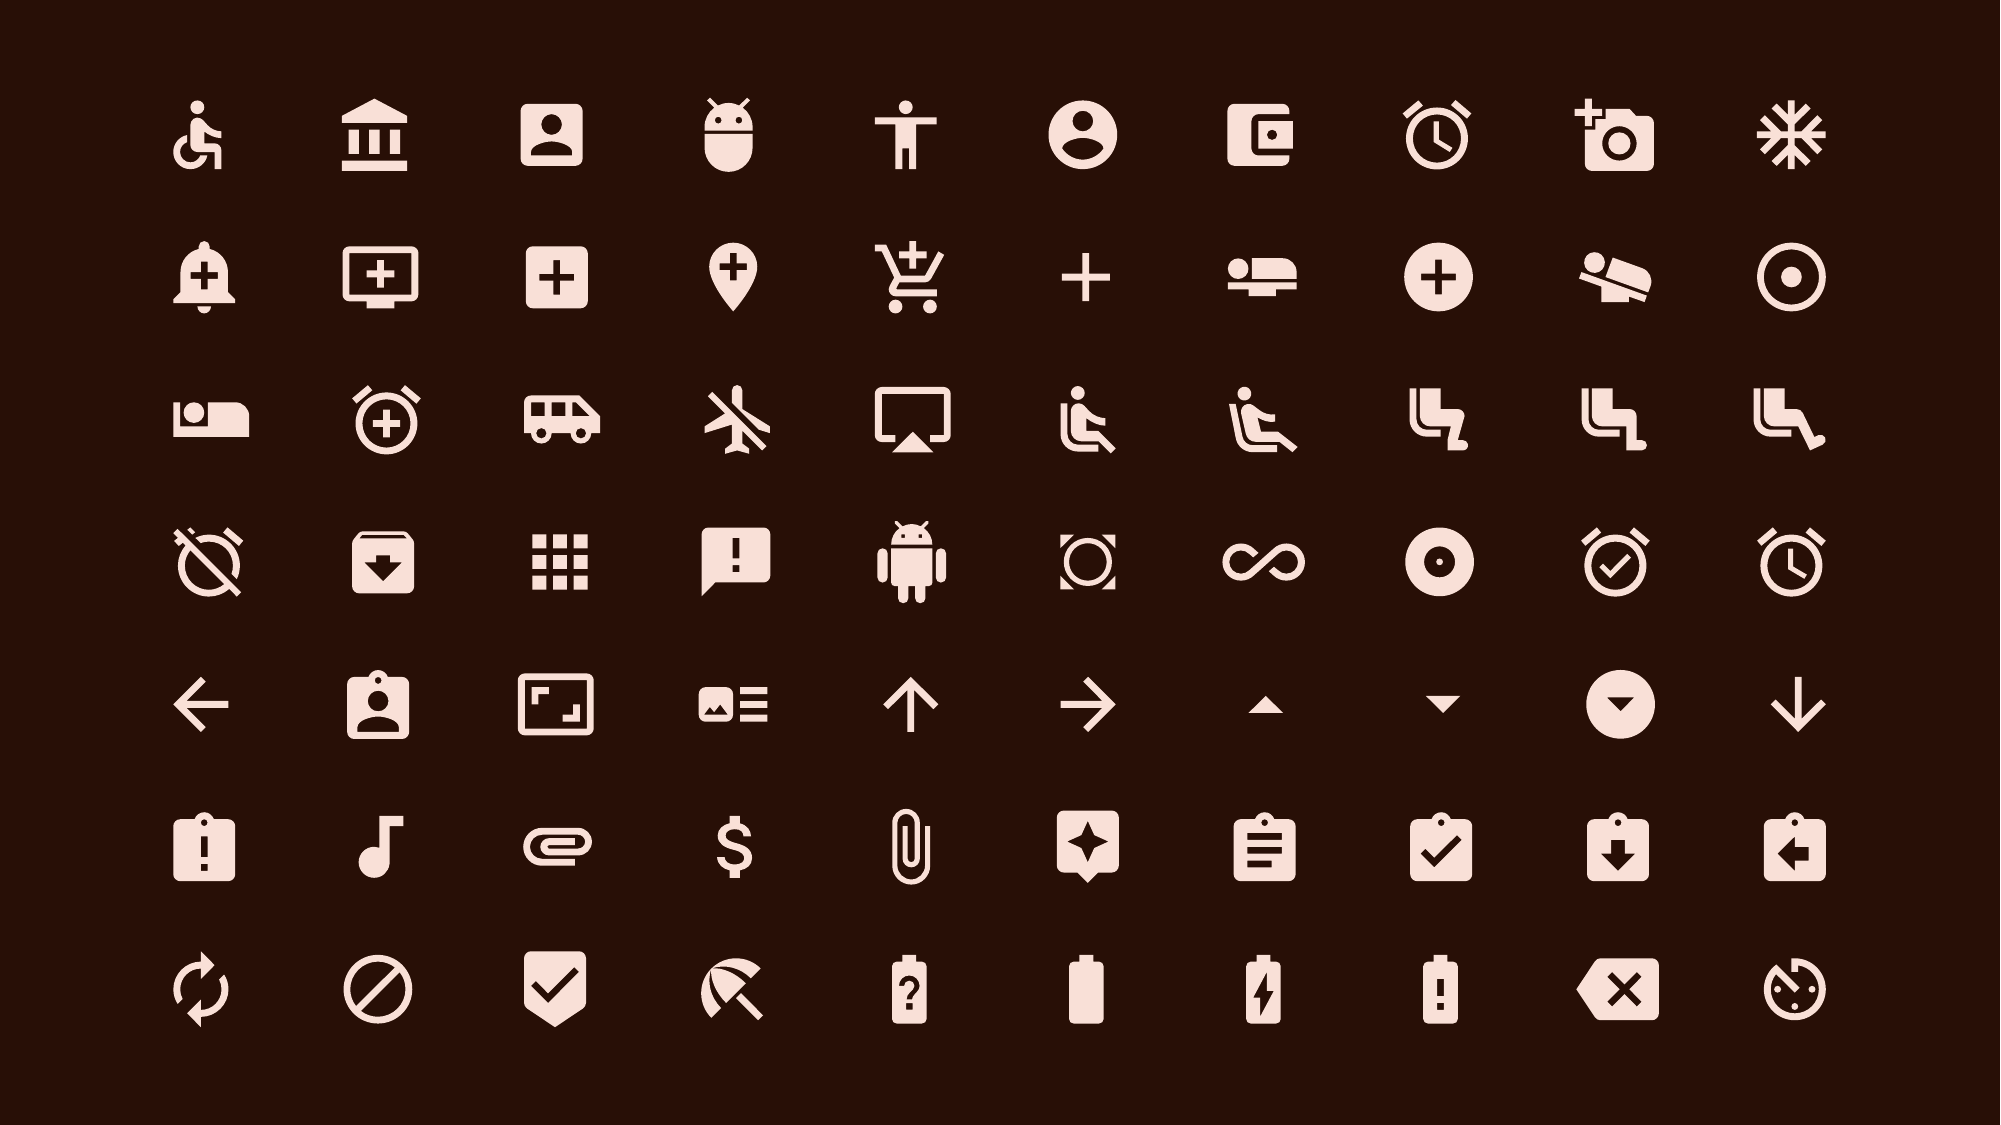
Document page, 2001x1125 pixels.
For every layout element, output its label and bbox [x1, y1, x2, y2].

text_box [1248, 695, 1284, 713]
text_box [1419, 388, 1468, 451]
text_box [400, 385, 421, 404]
text_box [532, 575, 547, 590]
text_box [1629, 527, 1650, 546]
text_box [341, 160, 408, 171]
text_box [553, 555, 567, 569]
text_box [347, 670, 410, 739]
text_box [352, 531, 415, 594]
text_box [553, 575, 567, 590]
text_box [1070, 386, 1085, 400]
text_box [1061, 253, 1110, 302]
text_box [348, 129, 359, 154]
text_box [1584, 108, 1654, 171]
text_box [1227, 258, 1249, 279]
text_box [1227, 103, 1290, 166]
text_box [874, 386, 951, 443]
text_box [197, 306, 212, 314]
text_box [343, 954, 413, 1024]
text_box [190, 100, 205, 115]
text_box [358, 815, 404, 878]
text_box [173, 812, 236, 882]
text_box [888, 299, 903, 314]
text_box [1581, 388, 1620, 437]
text_box [1587, 812, 1649, 882]
text_box [1574, 98, 1603, 127]
text_box [1069, 954, 1104, 1024]
text_box [883, 676, 939, 732]
text_box [1409, 388, 1441, 437]
text_box [704, 97, 753, 131]
text_box [573, 555, 588, 569]
text_box [187, 974, 229, 1028]
text_box [1258, 121, 1293, 149]
text_box [1763, 388, 1826, 451]
text_box [1805, 527, 1826, 546]
text_box [1060, 575, 1075, 590]
text_box [899, 241, 927, 269]
text_box [173, 676, 229, 732]
text_box [173, 241, 236, 304]
text_box [1404, 242, 1473, 312]
text_box [524, 951, 587, 1028]
text_box [1246, 954, 1281, 1024]
text_box [1241, 404, 1298, 453]
text_box [740, 714, 768, 722]
text_box [717, 815, 753, 878]
text_box [1056, 810, 1119, 883]
text_box [1586, 669, 1655, 739]
text_box [1753, 388, 1792, 437]
text_box [173, 402, 250, 437]
text_box [190, 117, 222, 170]
text_box [1233, 812, 1296, 882]
text_box [701, 958, 761, 1018]
text_box [704, 133, 753, 172]
text_box [1423, 954, 1458, 1024]
text_box [740, 701, 768, 708]
text_box [935, 548, 947, 583]
text_box [1591, 388, 1647, 451]
text_box [517, 673, 594, 736]
text_box [891, 521, 933, 545]
text_box [731, 385, 770, 434]
text_box [1576, 958, 1659, 1021]
text_box [1757, 527, 1778, 546]
text_box [740, 687, 768, 695]
text_box [1756, 100, 1826, 170]
text_box [877, 548, 888, 583]
text_box [1228, 403, 1278, 453]
text_box [573, 534, 588, 549]
text_box [874, 117, 937, 170]
text_box [573, 575, 588, 590]
text_box [1584, 534, 1647, 597]
text_box [525, 246, 588, 309]
text_box [892, 431, 934, 453]
text_box [1763, 958, 1826, 1021]
text_box [1770, 676, 1826, 732]
text_box [532, 555, 547, 569]
text_box [173, 528, 242, 597]
text_box [1405, 107, 1468, 170]
text_box [1237, 386, 1252, 401]
text_box [520, 103, 583, 166]
text_box [1581, 527, 1602, 546]
text_box [898, 100, 913, 115]
text_box [1763, 812, 1826, 882]
text_box [701, 527, 771, 597]
text_box [173, 135, 208, 170]
text_box [1757, 242, 1826, 312]
text_box [1251, 258, 1297, 279]
text_box [341, 98, 408, 123]
text_box [1227, 282, 1297, 297]
text_box [1760, 534, 1823, 597]
text_box [369, 129, 380, 154]
text_box [389, 129, 401, 154]
text_box [1450, 99, 1472, 119]
text_box [1605, 257, 1652, 293]
text_box [709, 242, 758, 312]
text_box [1402, 100, 1423, 119]
text_box [1410, 812, 1473, 882]
text_box [355, 392, 418, 455]
text_box [892, 808, 931, 885]
text_box [1060, 403, 1099, 452]
text_box [1101, 534, 1116, 549]
text_box [524, 395, 601, 444]
text_box [553, 534, 567, 549]
text_box [342, 246, 419, 309]
text_box [223, 527, 244, 546]
text_box [173, 951, 215, 1004]
text_box [923, 299, 937, 314]
text_box [891, 548, 933, 604]
text_box [1405, 527, 1474, 597]
text_box [1070, 403, 1116, 454]
text_box [352, 385, 373, 404]
text_box [187, 527, 196, 535]
text_box [1425, 695, 1461, 713]
text_box [1584, 252, 1605, 273]
text_box [1101, 575, 1116, 590]
text_box [1048, 100, 1118, 170]
text_box [1060, 676, 1116, 732]
text_box [1063, 537, 1112, 586]
text_box [1060, 534, 1075, 549]
text_box [1222, 543, 1305, 581]
text_box [704, 391, 767, 454]
text_box [698, 687, 734, 722]
text_box [523, 827, 592, 866]
text_box [892, 954, 927, 1024]
text_box [736, 993, 764, 1021]
text_box [532, 534, 547, 549]
text_box [1579, 272, 1647, 303]
text_box [874, 244, 945, 297]
